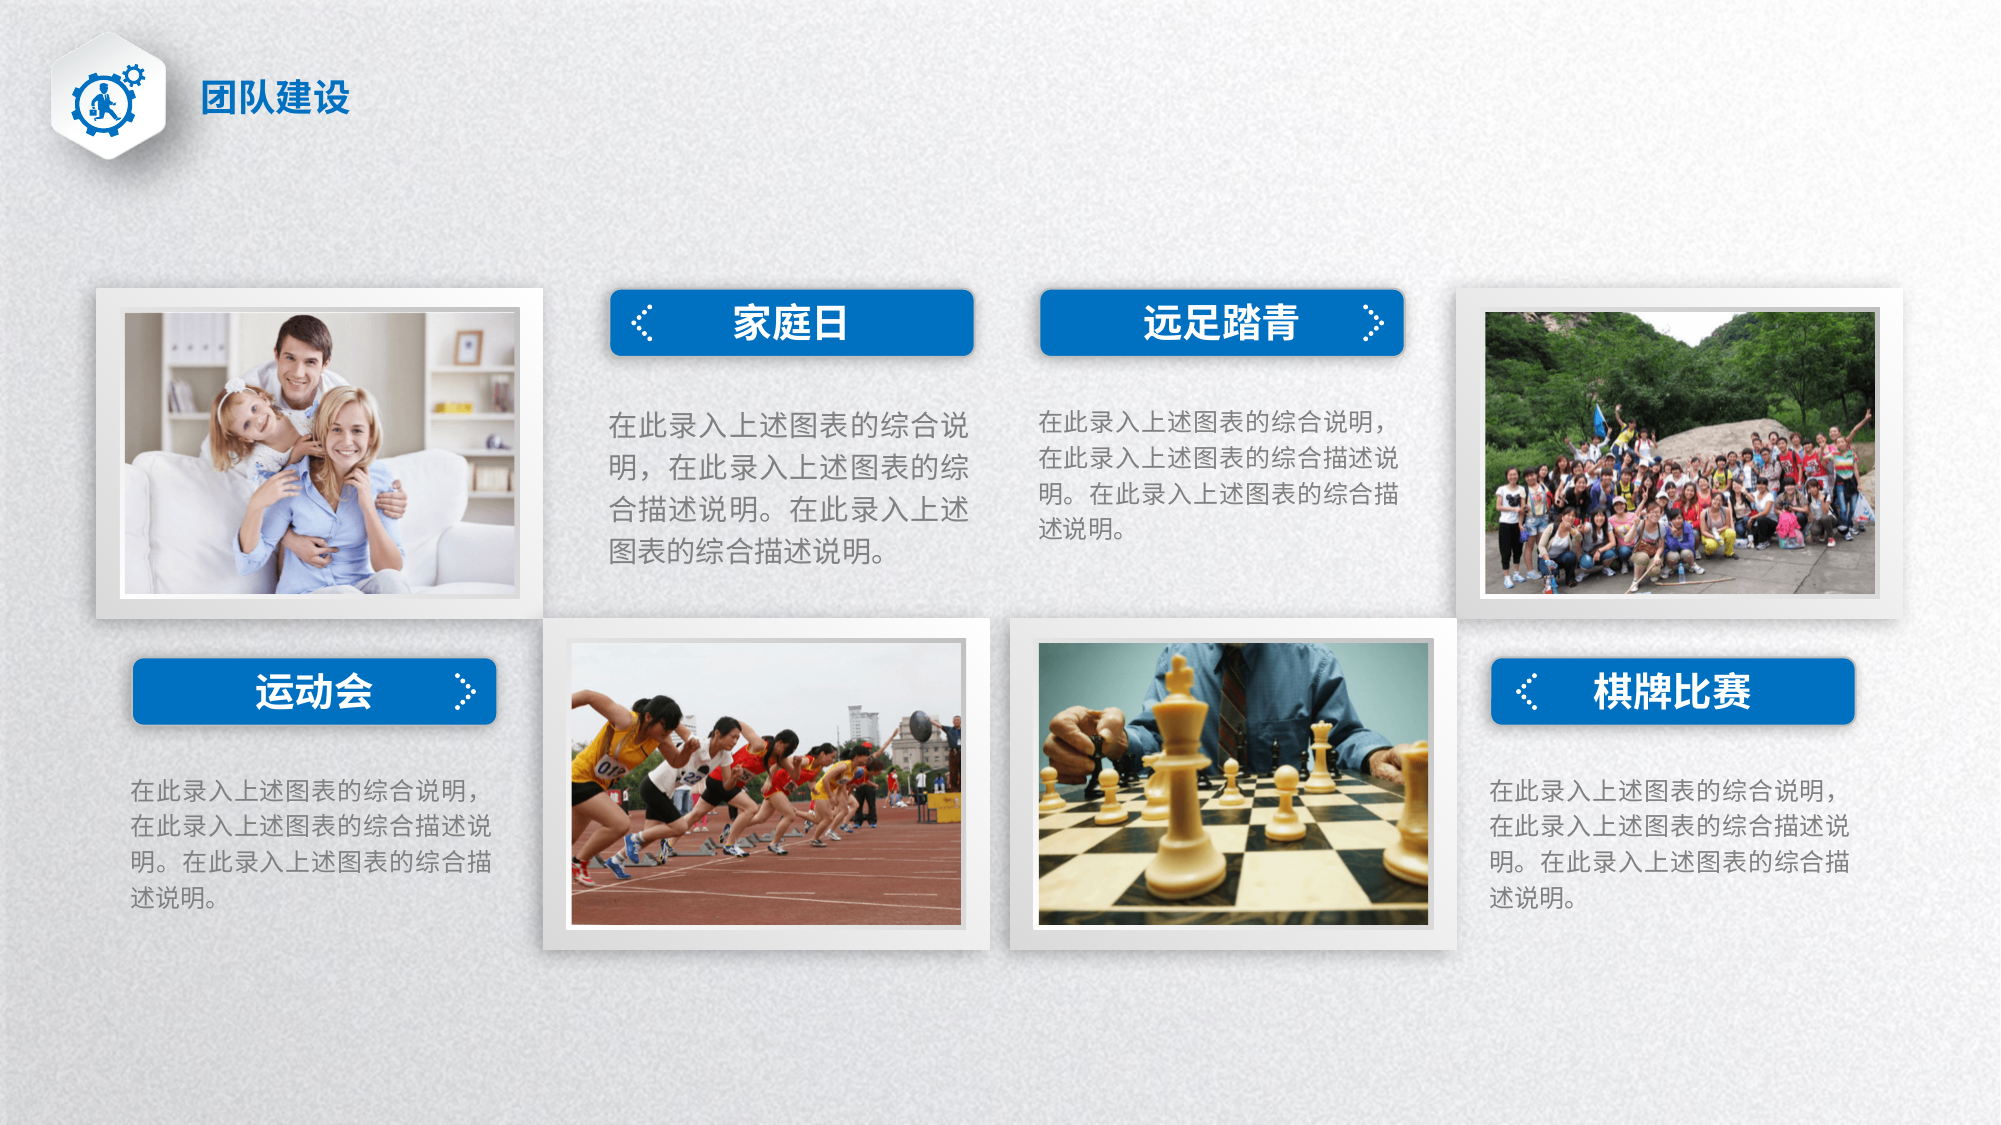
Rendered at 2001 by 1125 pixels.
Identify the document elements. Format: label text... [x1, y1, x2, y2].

text_box [118, 306, 522, 601]
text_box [131, 657, 498, 726]
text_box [1009, 618, 1457, 950]
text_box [542, 618, 990, 950]
text_box [123, 311, 516, 596]
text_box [609, 288, 975, 358]
text_box 在此录入上述图表的综合说明，在此录入上述图表的综合描述说明。在此录入上述图表的综合描述说明。 [1489, 769, 1852, 913]
text_box 团队建设 [191, 66, 366, 127]
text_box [1489, 657, 1856, 726]
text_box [1039, 288, 1405, 358]
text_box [1456, 287, 1904, 620]
text_box 在此录入上述图表的综合说明，在此录入上述图表的综合描述说明。在此录入上述图表的综合描述说明。 [130, 769, 493, 913]
text_box 在此录入上述图表的综合说明，在此录入上述图表的综合描述说明。在此录入上述图表的综合描述说明。 [1038, 400, 1401, 544]
text_box [94, 286, 545, 621]
text_box 在此录入上述图表的综合说明，在此录入上述图表的综合描述说明。在此录入上述图表的综合描述说明。 [608, 400, 971, 569]
picture [0, 0, 2001, 1125]
